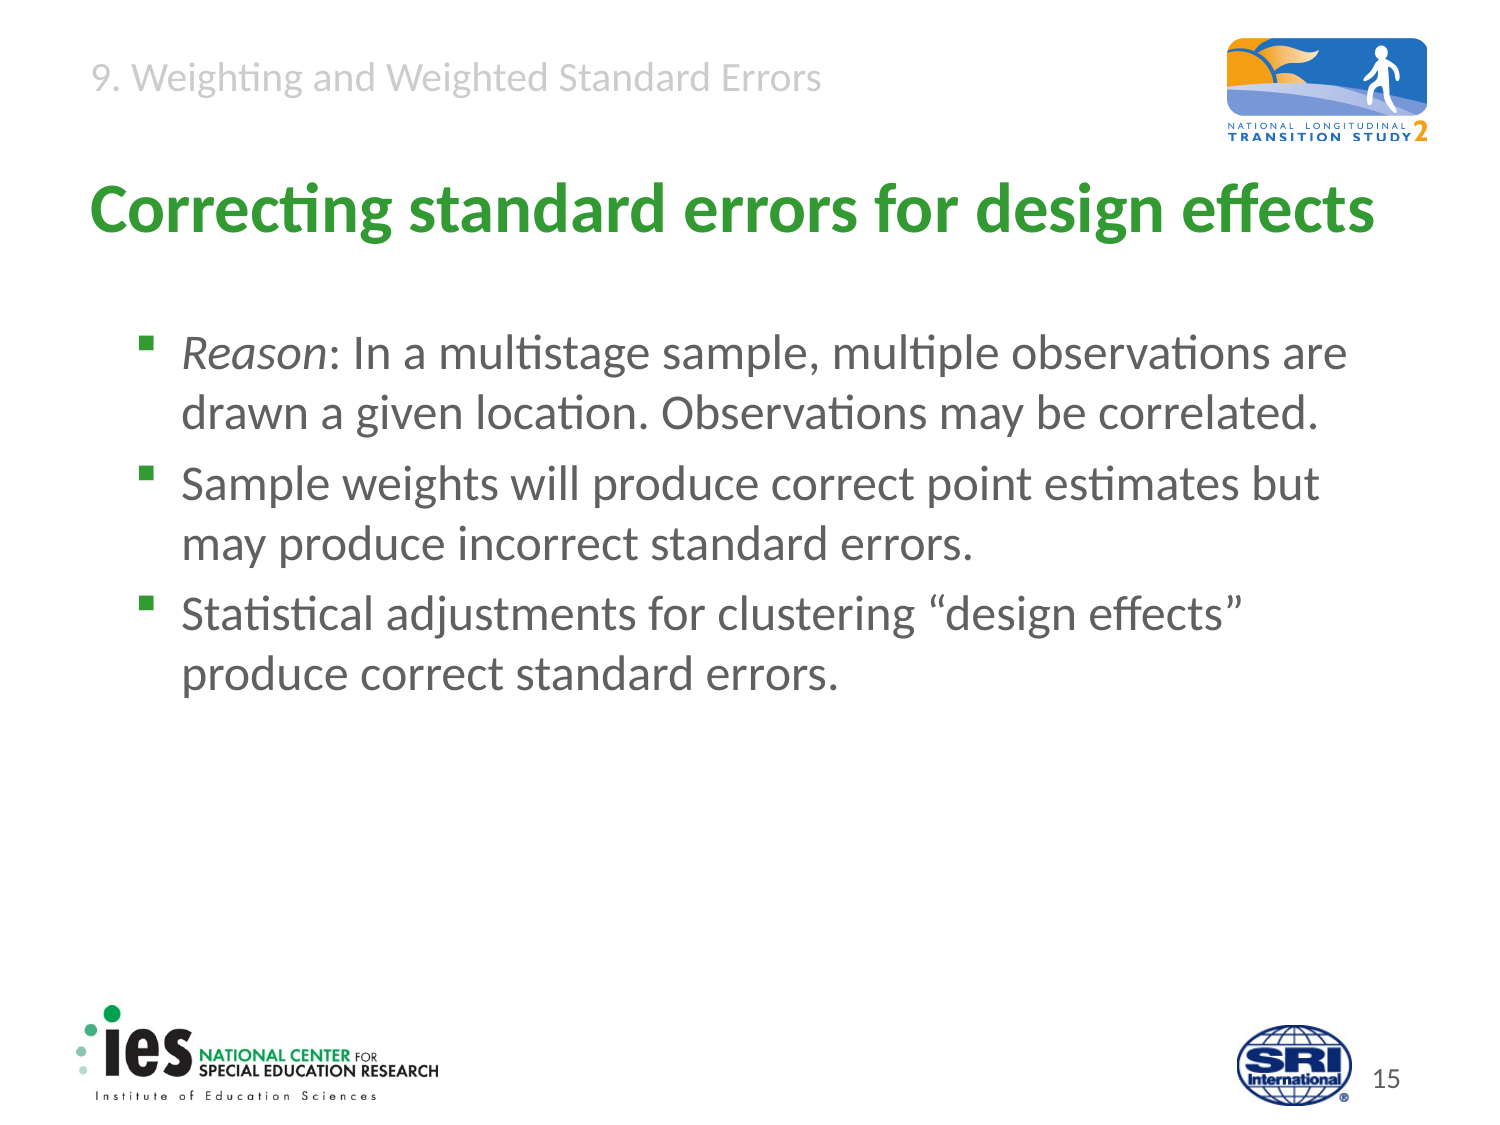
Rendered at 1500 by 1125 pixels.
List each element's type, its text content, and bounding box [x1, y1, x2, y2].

slide_number 14 [1312, 1051, 1417, 1125]
title Correcting standard errors for design effects [74, 137, 1426, 272]
picture [1237, 1025, 1352, 1106]
list Reason: In a multistage sample, multiple observations are drawn a given location. Observations may be correlated. Sample weights will produce correct point estimates but may produce incorrect standard errors. Statistical adjustments for clustering “design effects” produce correct standard errors. [62, 312, 1413, 999]
picture [76, 1005, 438, 1100]
